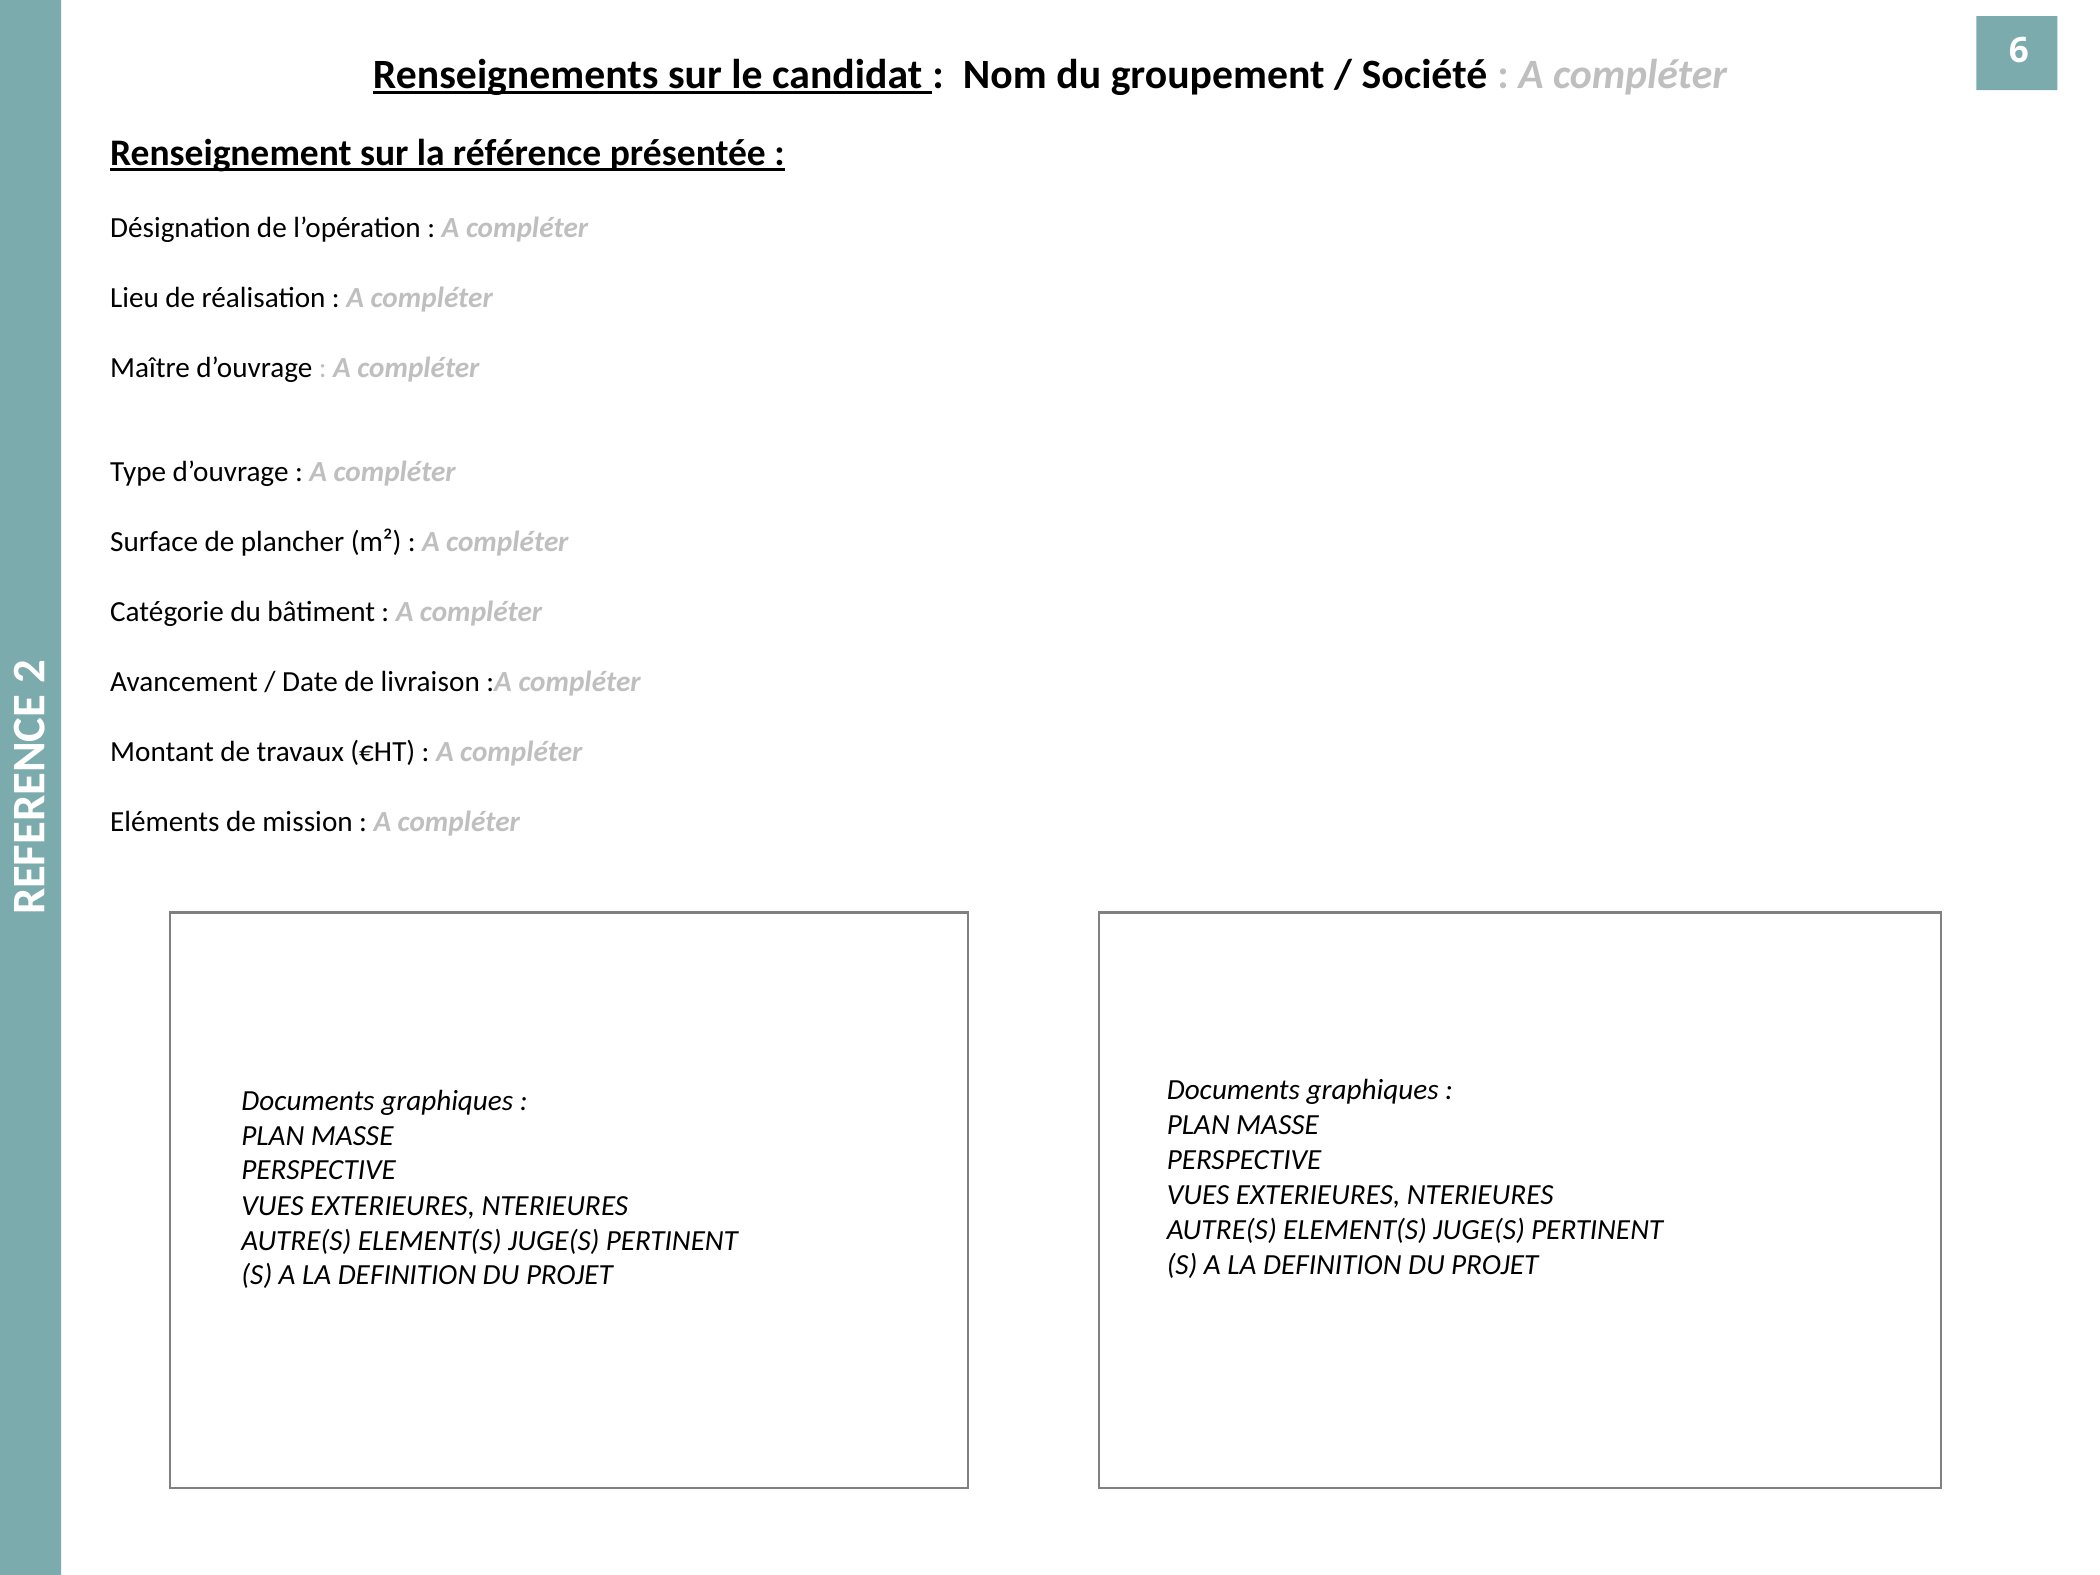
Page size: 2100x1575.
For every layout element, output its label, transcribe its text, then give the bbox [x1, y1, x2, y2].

text_box Renseignement sur la référence présentée : Désignation de l’opération : A compléter Lieu de réalisation : A compléter Maître d’ouvrage : A compléter Type d’ouvrage : A compléter Surface de plancher (m²) : A compléter Catégorie du bâtiment : A compléter Avancement / Date de livraison :A compléter Montant de travaux (€HT) : A compléter Eléments de mission : A compléter [95, 120, 839, 950]
text_box [169, 911, 969, 1489]
text_box REFERENCE 2 [0, 0, 62, 1575]
text_box Renseignements sur le candidat : Nom du groupement / Société : A compléter [258, 39, 1842, 105]
text_box Documents graphiques : PLAN MASSE PERSPECTIVE VUES EXTERIEURES, NTERIEURES AUTRE(S) ELEMENT(S) JUGE(S) PERTINENT (S) A LA DEFINITION DU PROJET [226, 1073, 784, 1298]
slide_number 6 [1962, 12, 2044, 91]
text_box [2044, 15, 2058, 91]
text_box [1098, 911, 1942, 1489]
text_box Documents graphiques : PLAN MASSE PERSPECTIVE VUES EXTERIEURES, NTERIEURES AUTRE(S) ELEMENT(S) JUGE(S) PERTINENT (S) A LA DEFINITION DU PROJET [1152, 1062, 1709, 1288]
